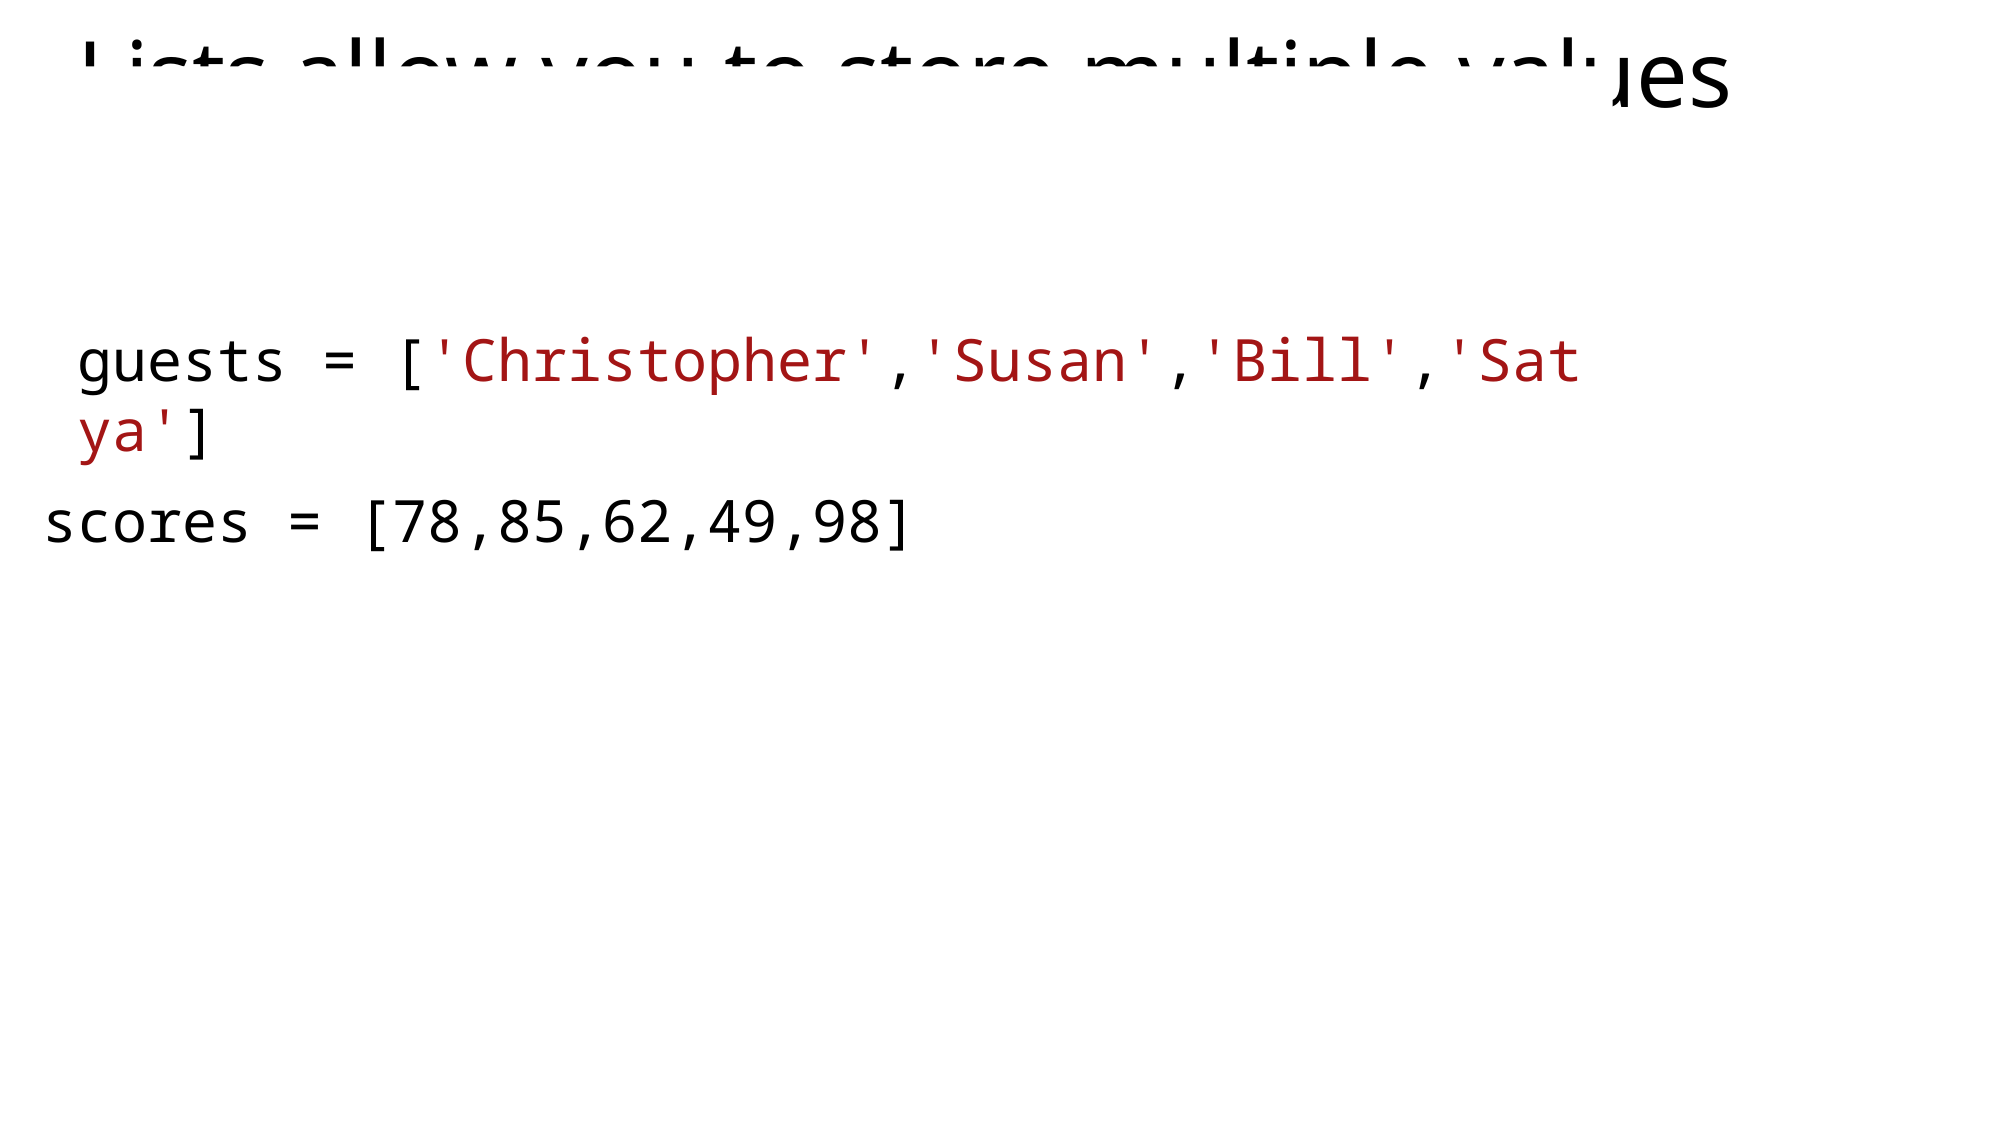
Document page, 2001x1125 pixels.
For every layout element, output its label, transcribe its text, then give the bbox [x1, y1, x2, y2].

title Lists allow you to store multiple values [62, 29, 1953, 205]
text_box scores = [78,85,62,49,98] [27, 476, 968, 562]
list guests = ['Christopher','Susan','Bill','Satya'] [62, 66, 1613, 720]
